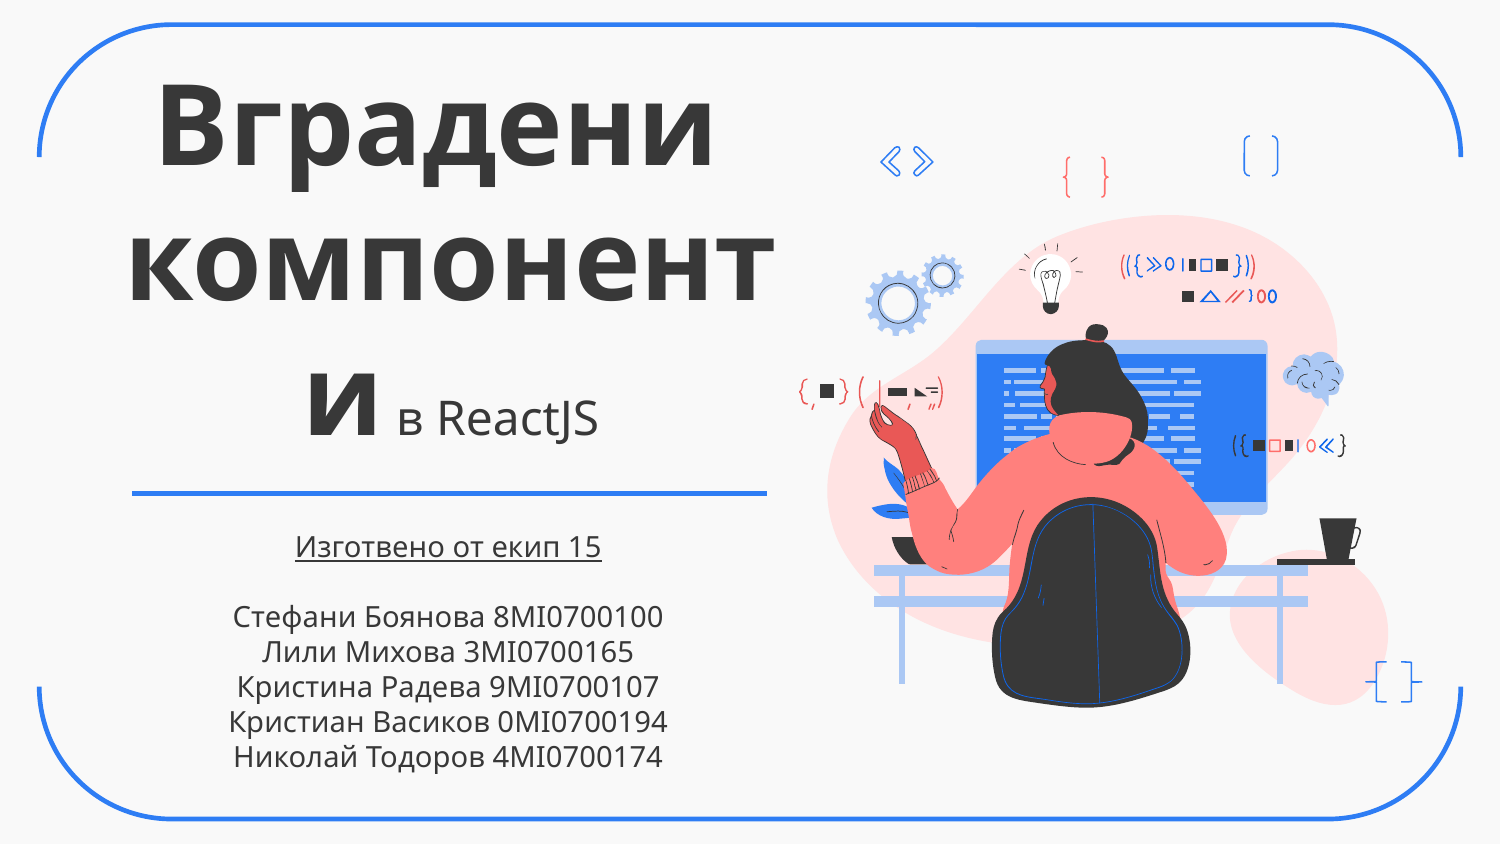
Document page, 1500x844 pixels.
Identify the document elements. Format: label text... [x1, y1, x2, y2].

subtitle Изготвено от екип 15 Стефани Боянова 8MI0700100 Лили Михова 3MI0700165 Кристина Радева 9MI0700107 Кристиан Васиков 0MI0700194 Николай Тодоров 4MI0700174 [112, 513, 785, 576]
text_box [798, 135, 1422, 708]
title Вградени компоненти в ReactJS [98, 113, 805, 473]
